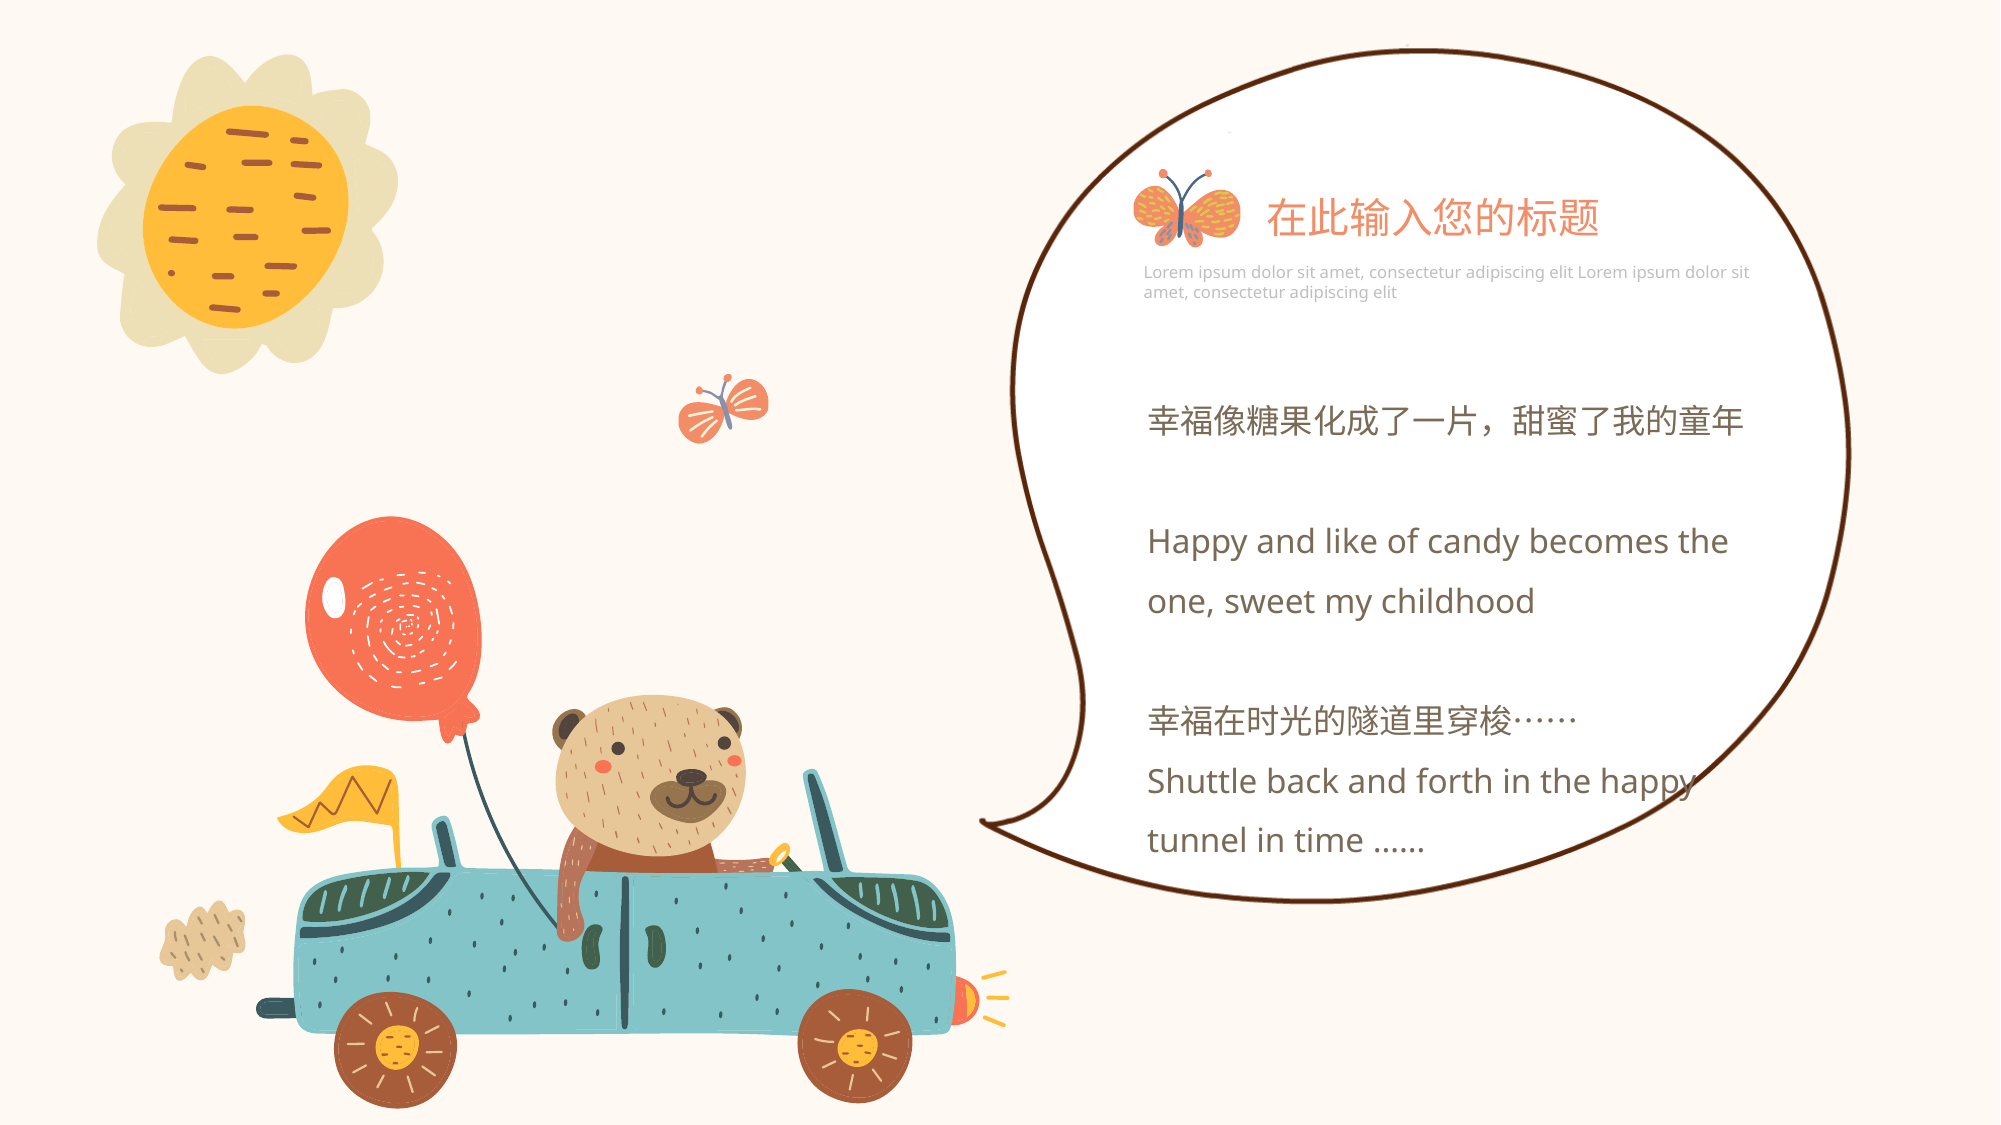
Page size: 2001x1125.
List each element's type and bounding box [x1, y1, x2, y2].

picture [678, 374, 769, 445]
picture [97, 54, 399, 375]
text_box [0, 0, 2000, 1125]
picture [159, 10, 1873, 1109]
